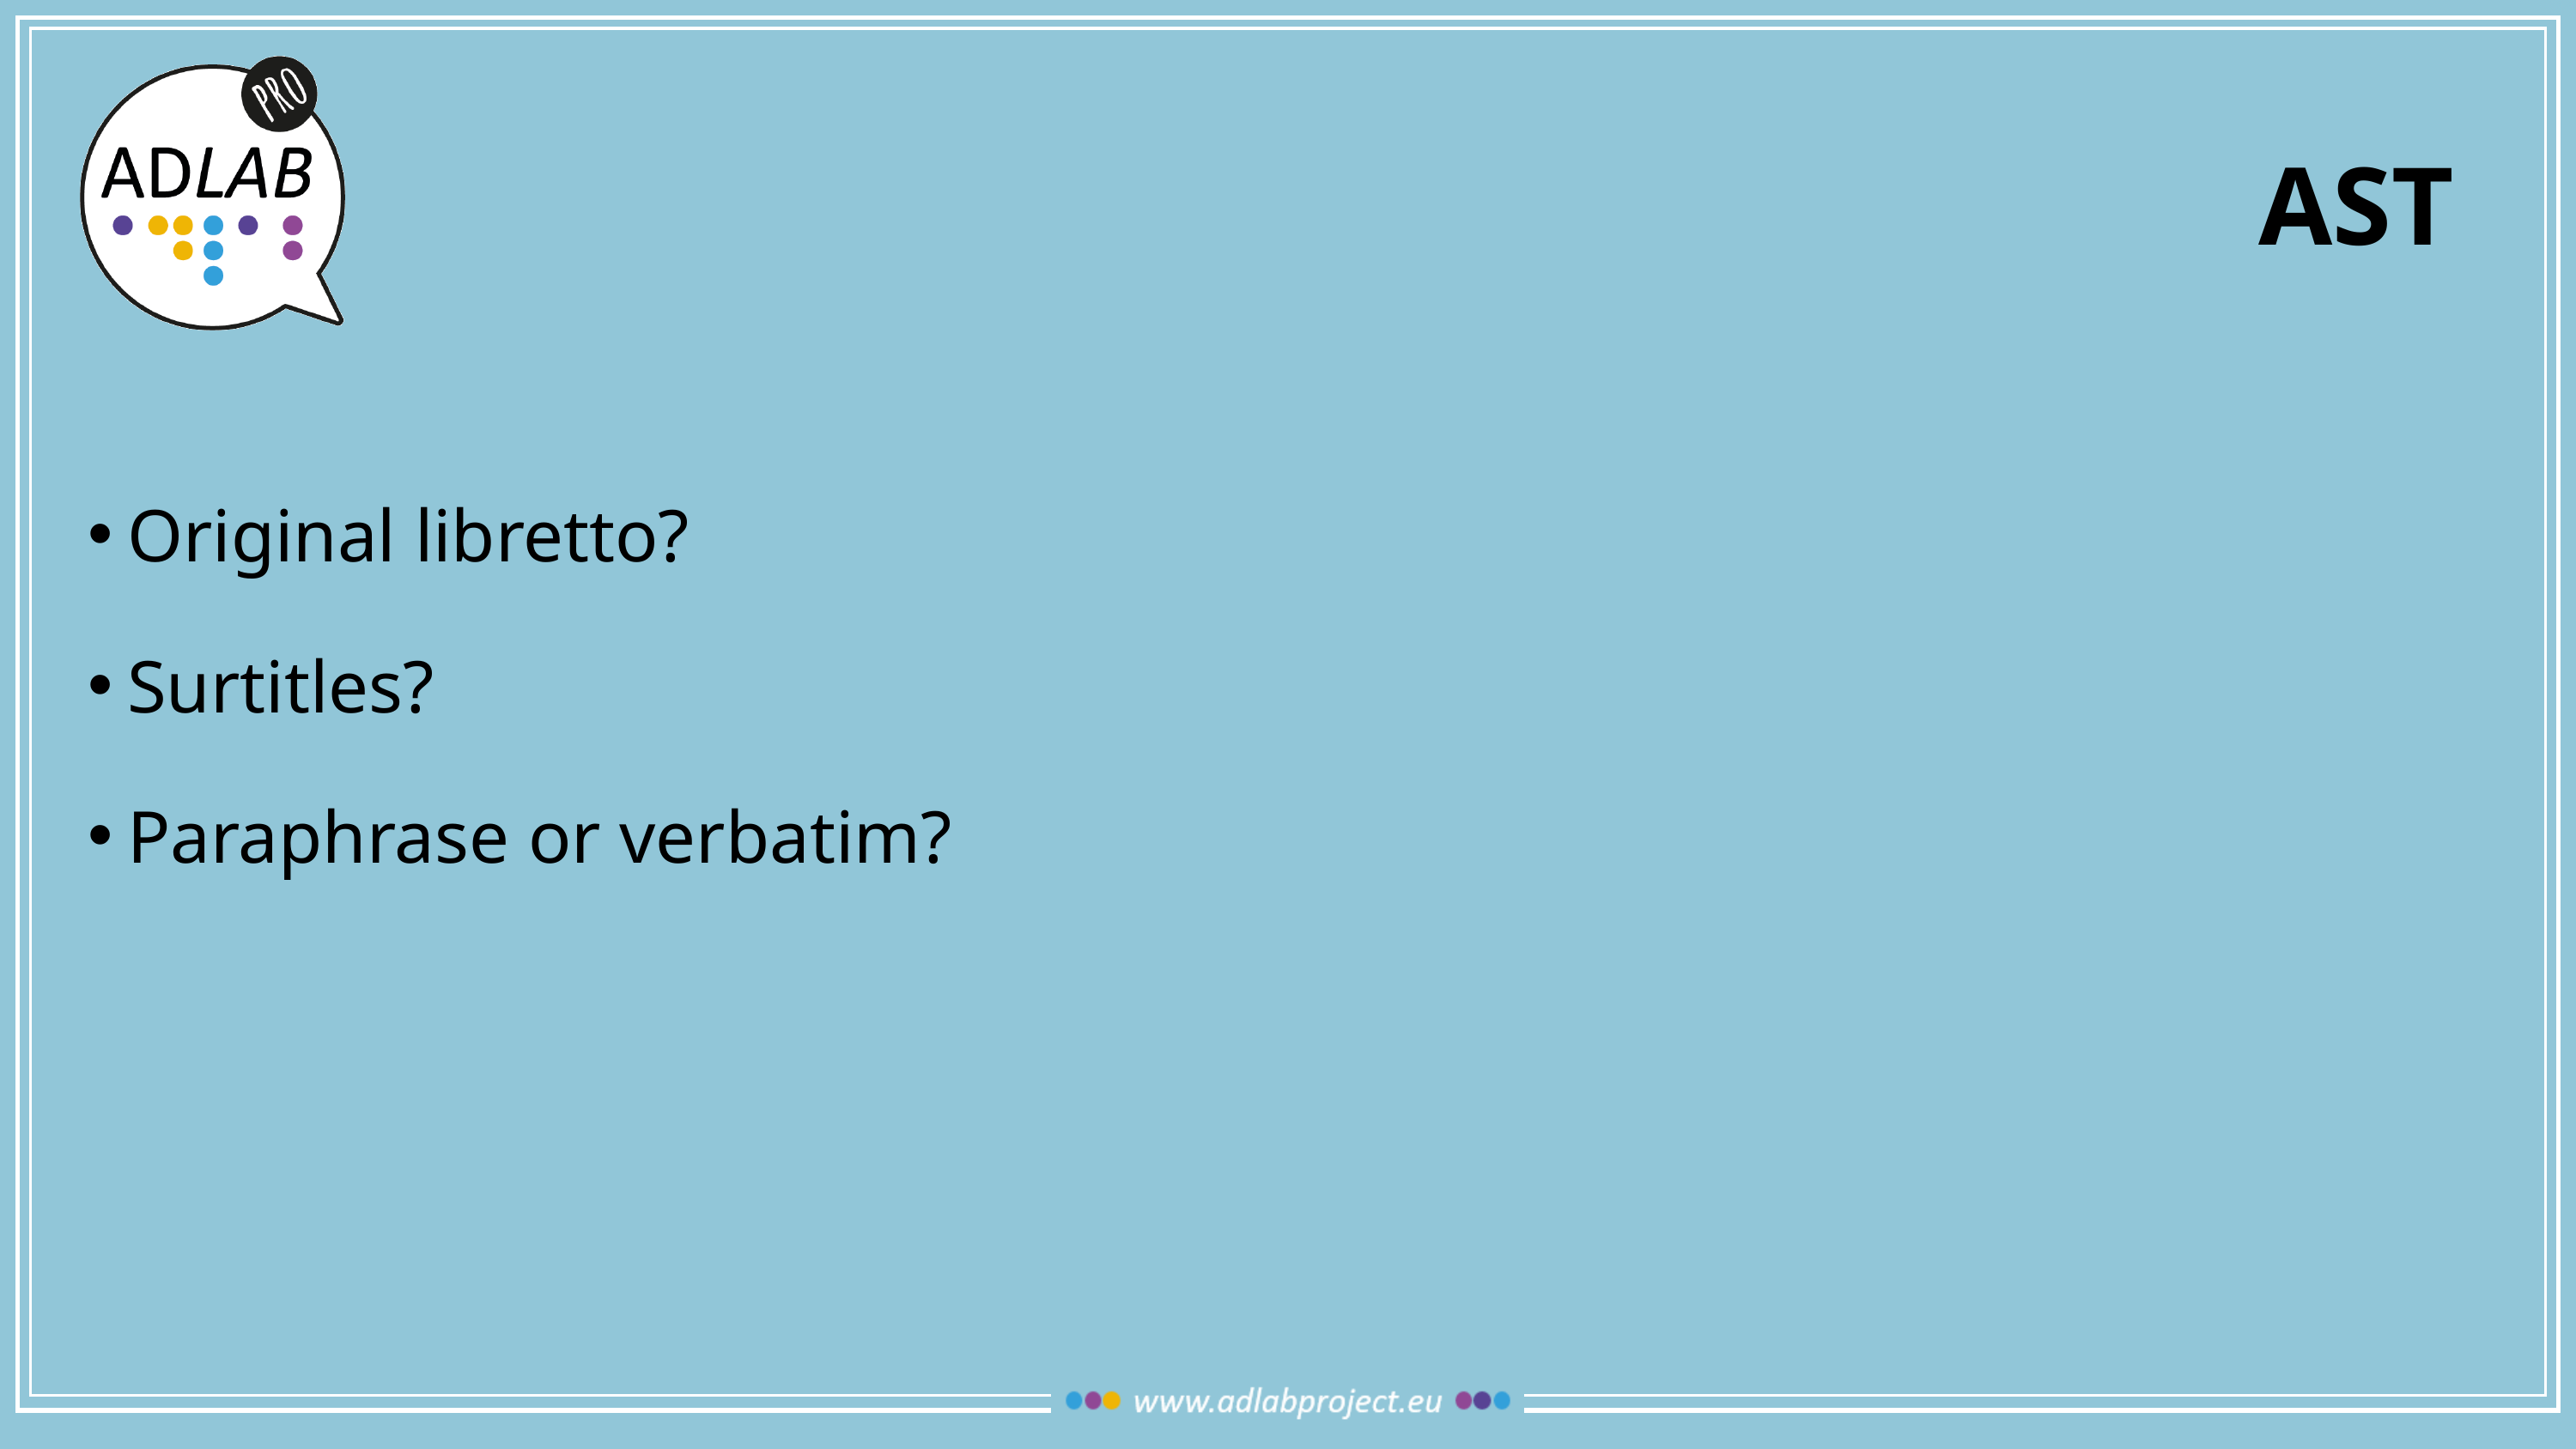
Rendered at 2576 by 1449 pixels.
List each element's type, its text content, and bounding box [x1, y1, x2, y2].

title Ast [384, 70, 2467, 351]
picture [1051, 1378, 1524, 1429]
picture [72, 49, 353, 330]
list Original libretto? Surtitles? Paraphrase or verbatim? [75, 440, 2501, 1122]
